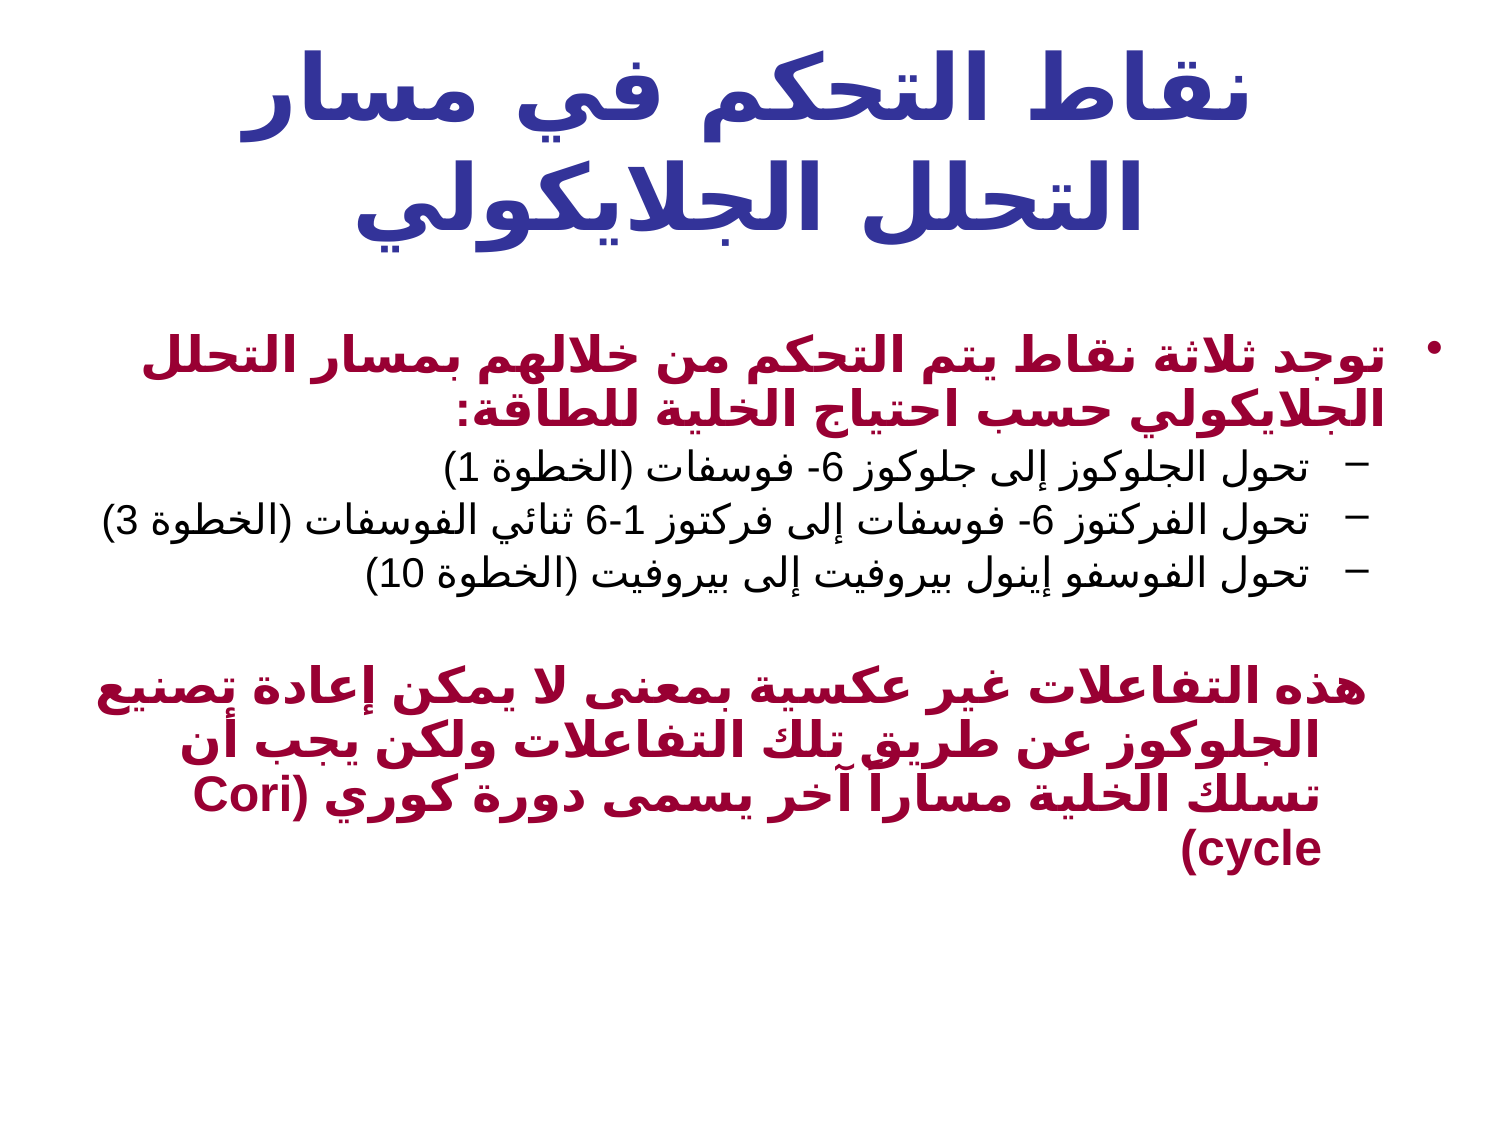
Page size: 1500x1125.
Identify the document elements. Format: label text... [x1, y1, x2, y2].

list توجد ثلاثة نقاط يتم التحكم من خلالهم بمسار التحلل الجلايكولي حسب احتياج الخلية للطاقة: تحول الجلوكوز إلى جلوكوز 6- فوسفات (الخطوة 1) تحول الفركتوز 6- فوسفات إلى فركتوز 1-6 ثنائي الفوسفات (الخطوة 3) تحول الفوسفو إينول بيروفيت إلى بيروفيت (الخطوة 10) هذه التفاعلات غير عكسية بمعنى لا يمكن إعادة تصنيع الجلوكوز عن طريق تلك التفاعلات ولكن يجب أن تسلك الخلية مساراً آخر يسمى دورة كوري (Cori cycle) [40, 321, 1460, 859]
title نقاط التحكم في مسار التحلل الجلايكولي [74, 44, 1426, 233]
